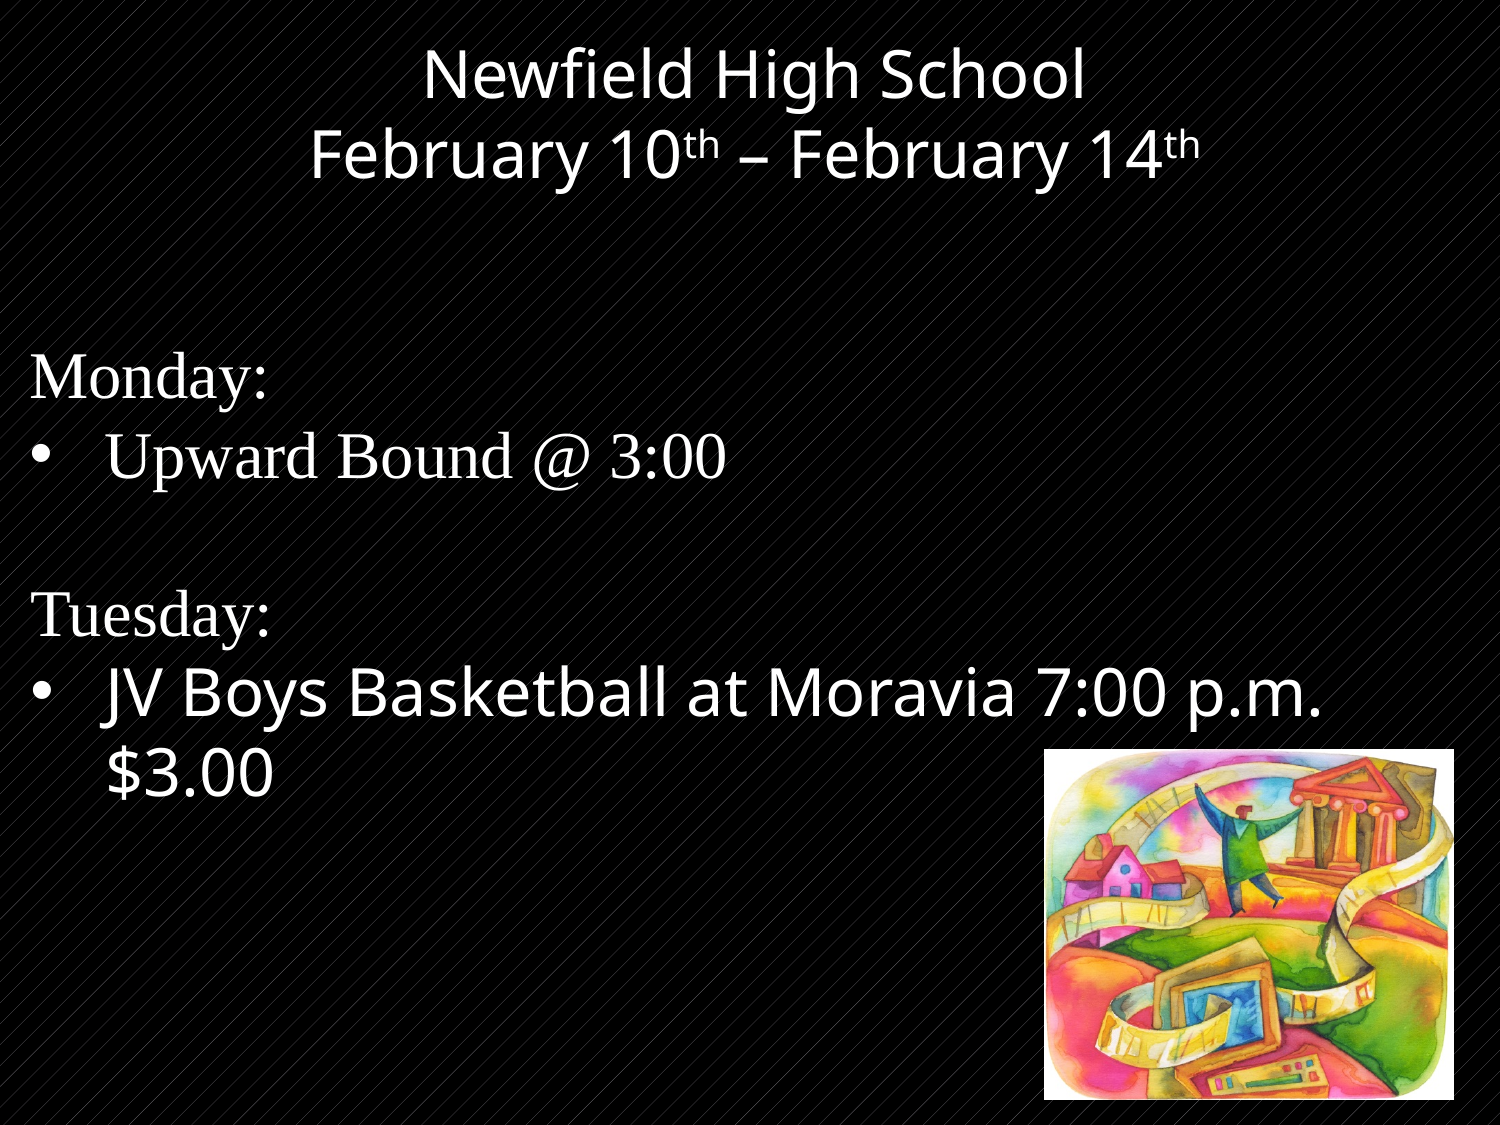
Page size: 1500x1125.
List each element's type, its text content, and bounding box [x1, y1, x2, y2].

text_box Newfield High School February 10th – February 14th [293, 24, 1217, 200]
text_box Tuesday: JV Boys Basketball at Moravia 7:00 p.m. $3.00 [15, 562, 1454, 818]
text_box Monday: Upward Bound @ 3:00 [14, 324, 1453, 500]
picture [1044, 749, 1454, 1101]
text_box [51, 22, 1364, 148]
